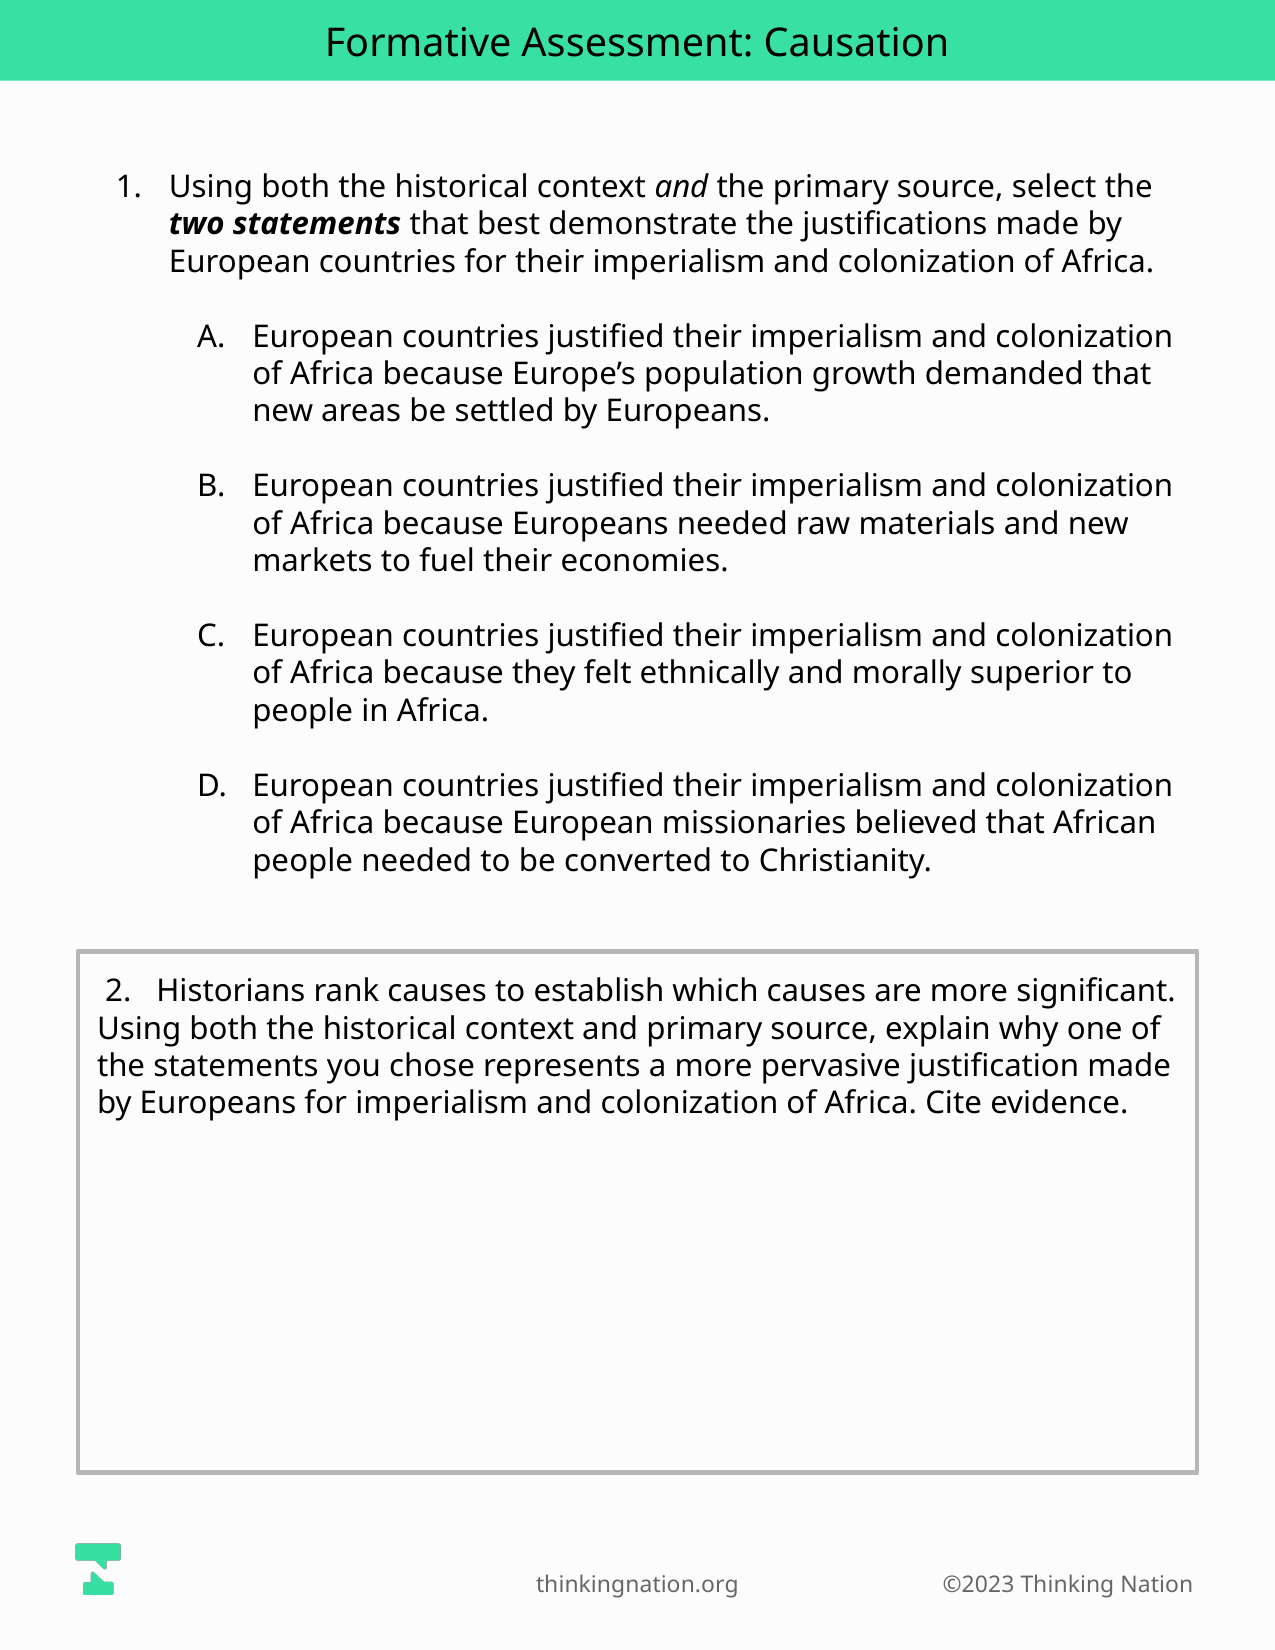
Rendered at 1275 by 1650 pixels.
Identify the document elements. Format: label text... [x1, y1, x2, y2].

text_box Formative Assessment: Causation [0, 0, 1275, 81]
text_box ©2023 Thinking Nation [907, 1553, 1210, 1605]
text_box thinkingnation.org [486, 1553, 789, 1605]
text_box Using both the historical context and the primary source, select the two statements that best demonstrate the justifications made by European countries for their imperialism and colonization of Africa. European countries justified their imperialism and colonization of Africa because Europe’s population growth demanded that new areas be settled by Europeans. European countries justified their imperialism and colonization of Africa because Europeans needed raw materials and new markets to fuel their economies. European countries justified their imperialism and colonization of Africa because they felt ethnically and morally superior to people in Africa. European countries justified their imperialism and colonization of Africa because European missionaries believed that African people needed to be converted to Christianity. [78, 150, 1197, 850]
text_box 2. Historians rank causes to establish which causes are more significant. Using both the historical context and primary source, explain why one of the statements you chose represents a more pervasive justification made by Europeans for imperialism and colonization of Africa. Cite evidence. [78, 951, 1197, 1473]
picture [62, 1533, 134, 1605]
